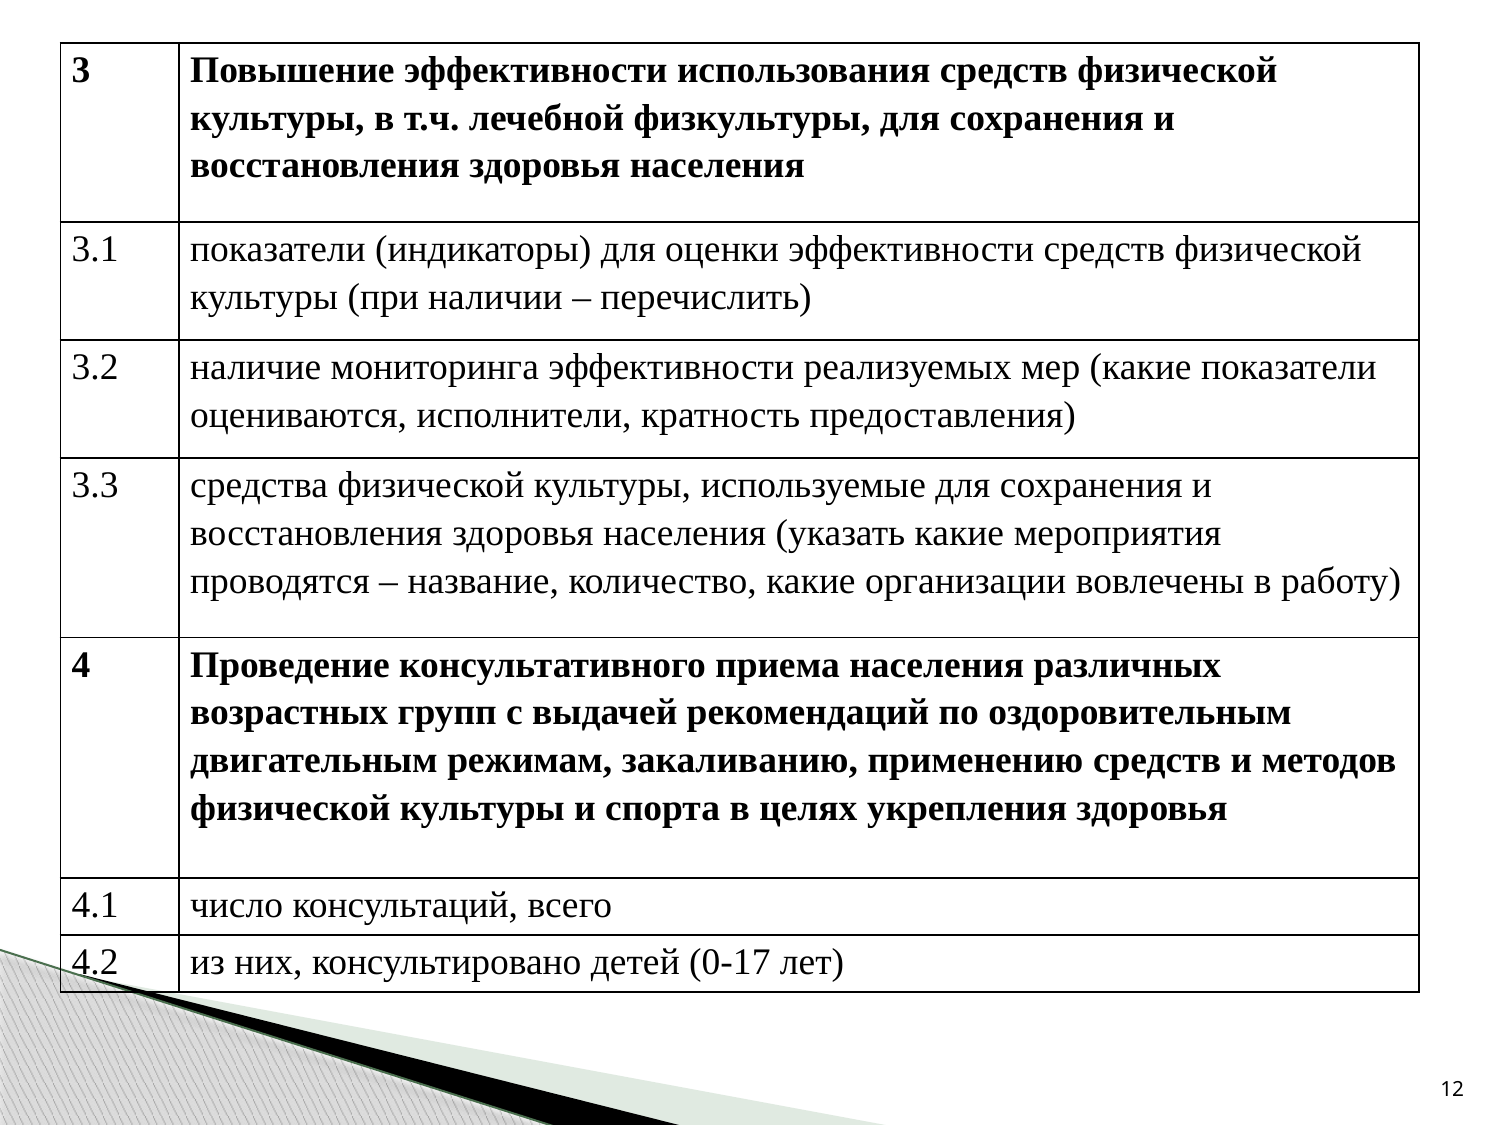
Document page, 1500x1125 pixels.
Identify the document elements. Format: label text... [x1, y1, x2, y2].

table_cell средства физической культуры, используемые для сохранения и восстановления здоровья населения (указать какие мероприятия проводятся – название, количество, какие организации вовлечены в работу) [180, 459, 1418, 637]
table_cell 4.1 [61, 879, 178, 934]
table_cell 4.2 [61, 936, 178, 991]
table_cell 3.2 [61, 341, 178, 457]
table_cell 4 [61, 638, 178, 877]
table_cell из них, консультировано детей (0-17 лет) [180, 936, 1418, 991]
table_cell 3.1 [61, 223, 178, 339]
table_cell показатели (индикаторы) для оценки эффективности средств физической культуры (при наличии – перечислить) [180, 223, 1418, 339]
table_cell Проведение консультативного приема населения различных возрастных групп с выдачей рекомендаций по оздоровительным двигательным режимам, закаливанию, применению средств и методов физической культуры и спорта в целях укрепления здоровья [180, 638, 1418, 877]
table_cell число консультаций, всего [180, 879, 1418, 934]
table_cell 3.3 [61, 459, 178, 637]
slide_number 12 [1418, 1051, 1479, 1112]
table_header Повышение эффективности использования средств физической культуры, в т.ч. лечебной физкультуры, для сохранения и восстановления здоровья населения [180, 44, 1418, 221]
table_cell наличие мониторинга эффективности реализуемых мер (какие показатели оцениваются, исполнители, кратность предоставления) [180, 341, 1418, 457]
table_header 3 [61, 44, 178, 221]
